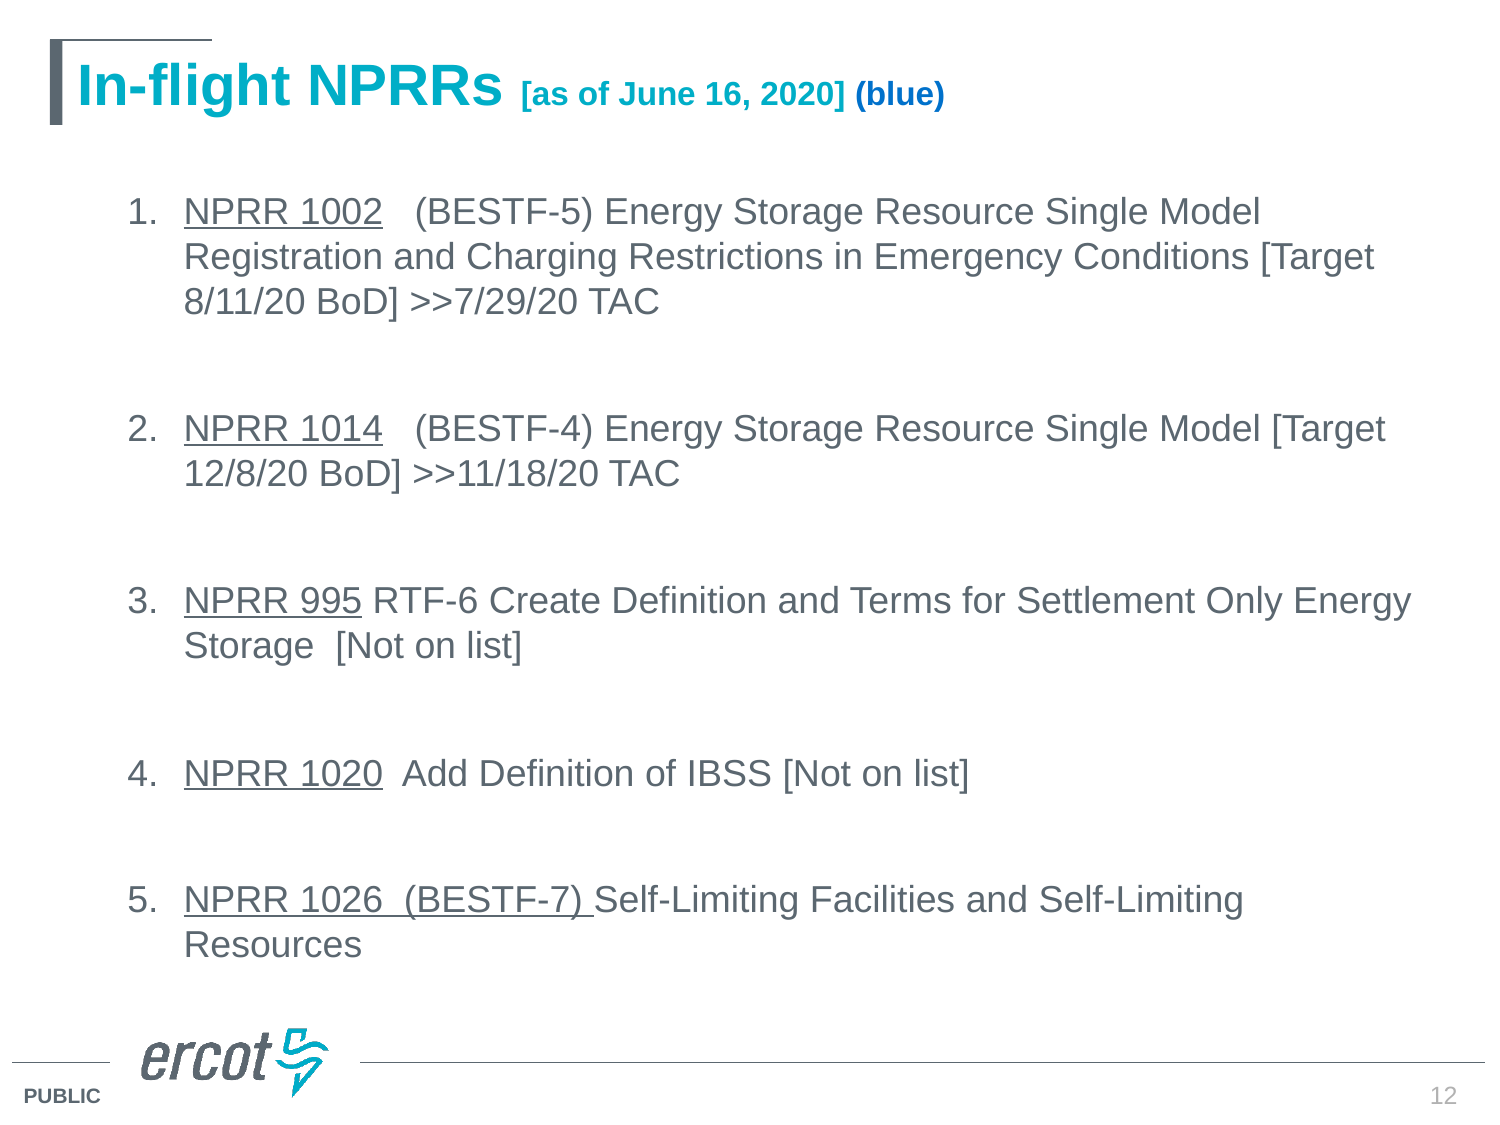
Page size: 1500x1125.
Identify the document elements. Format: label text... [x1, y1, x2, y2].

picture [137, 1025, 332, 1100]
title In-flight NPRRs [as of June 16, 2020] (blue) [62, 39, 1450, 125]
slide_number 12 [1400, 1076, 1488, 1113]
list NPRR 1002 (BESTF-5) Energy Storage Resource Single Model Registration and Charging Restrictions in Emergency Conditions [Target 8/11/20 BoD] >>7/29/20 TAC NPRR 1014 (BESTF-4) Energy Storage Resource Single Model [Target 12/8/20 BoD] >>11/18/20 TAC NPRR 995 RTF-6 Create Definition and Terms for Settlement Only Energy Storage [Not on list] NPRR 1020 Add Definition of IBSS [Not on list] NPRR 1026 (BESTF-7) Self-Limiting Facilities and Self-Limiting Resources [37, 127, 1438, 1025]
